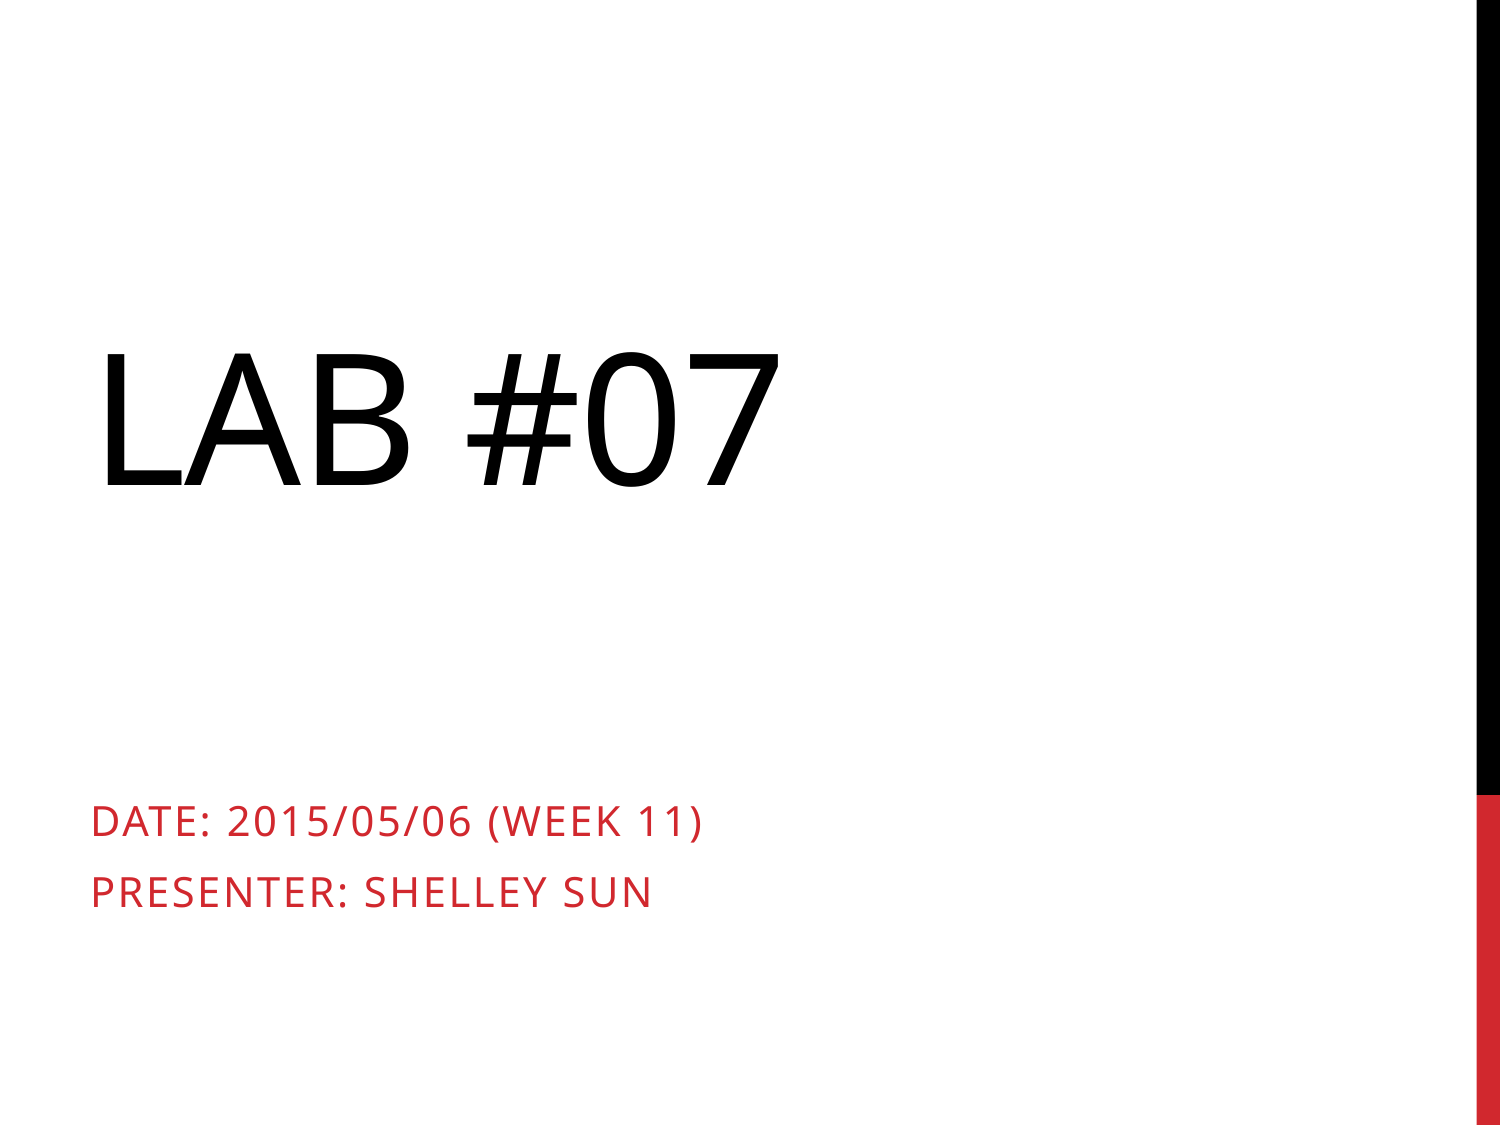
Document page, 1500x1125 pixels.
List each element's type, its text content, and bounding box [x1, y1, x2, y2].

subtitle Date: 2015/05/06 (week 11) Presenter: Shelley sun [75, 787, 1200, 938]
title Lab #07 [75, 37, 1350, 788]
